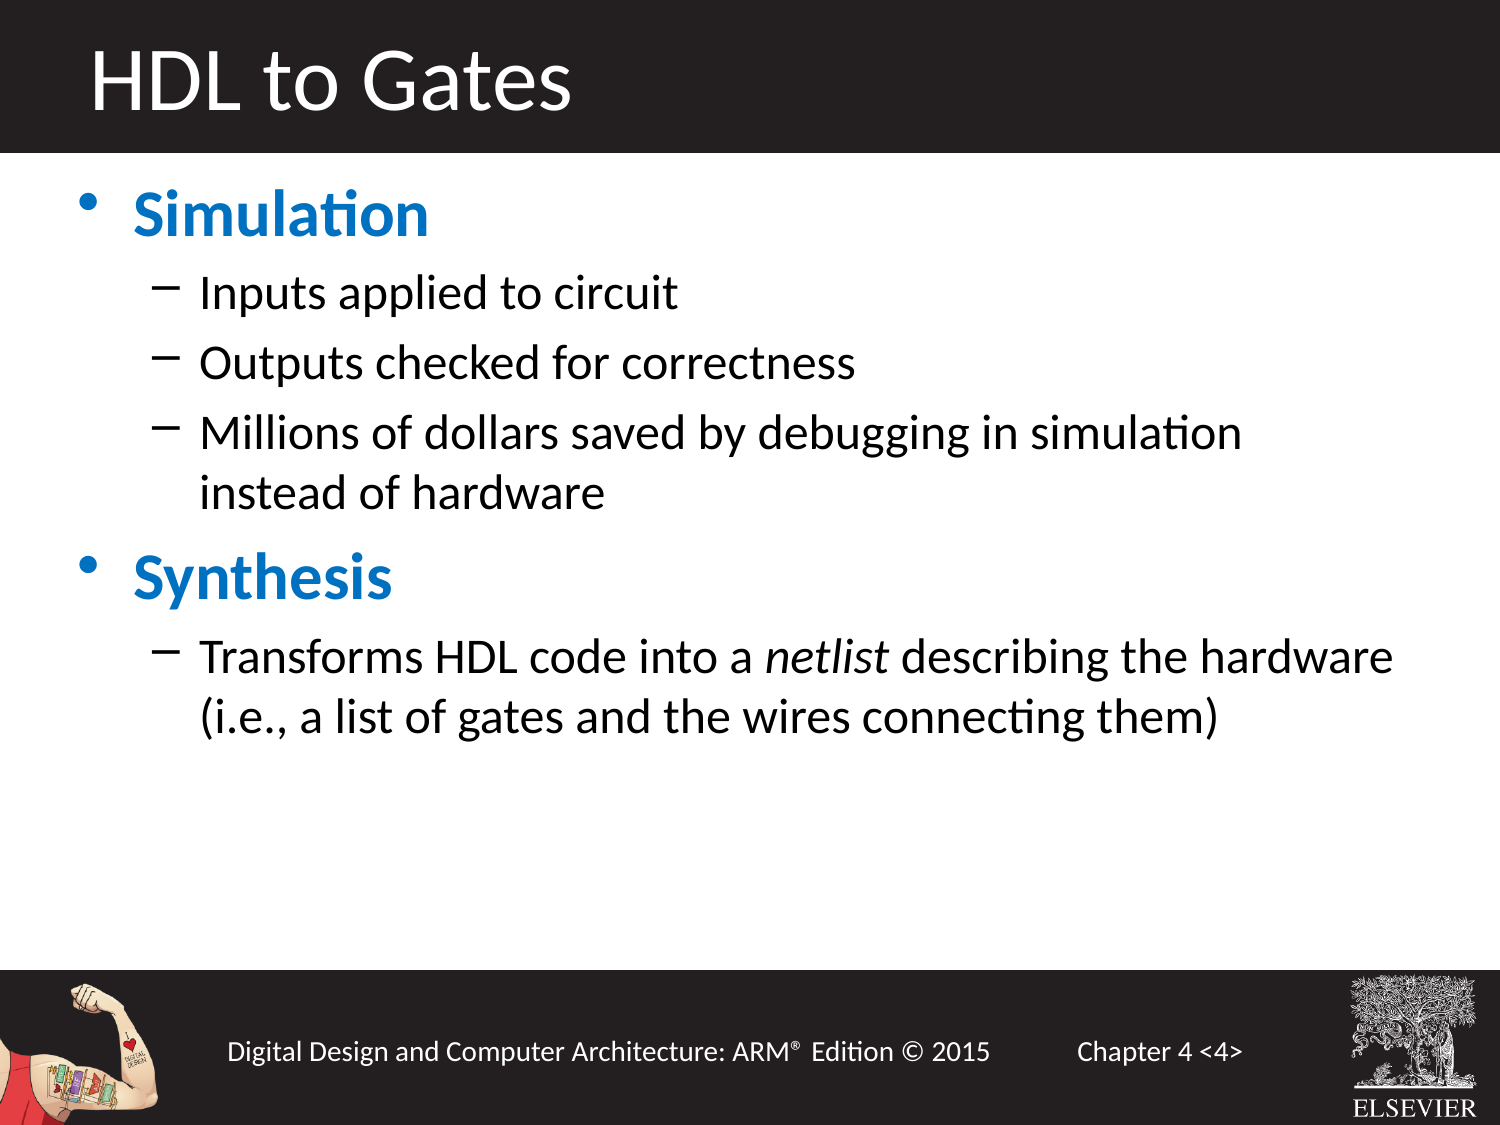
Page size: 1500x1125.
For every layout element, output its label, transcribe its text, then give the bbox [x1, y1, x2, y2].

text_box [87, 975, 1413, 1025]
text_box Simulation Inputs applied to circuit Outputs checked for correctness Millions of dollars saved by debugging in simulation instead of hardware Synthesis Transforms HDL code into a netlist describing the hardware (i.e., a list of gates and the wires connecting them) [62, 162, 1413, 975]
picture [1350, 974, 1477, 1117]
text_box HDL to Gates [75, 11, 1375, 136]
picture [0, 979, 163, 1125]
